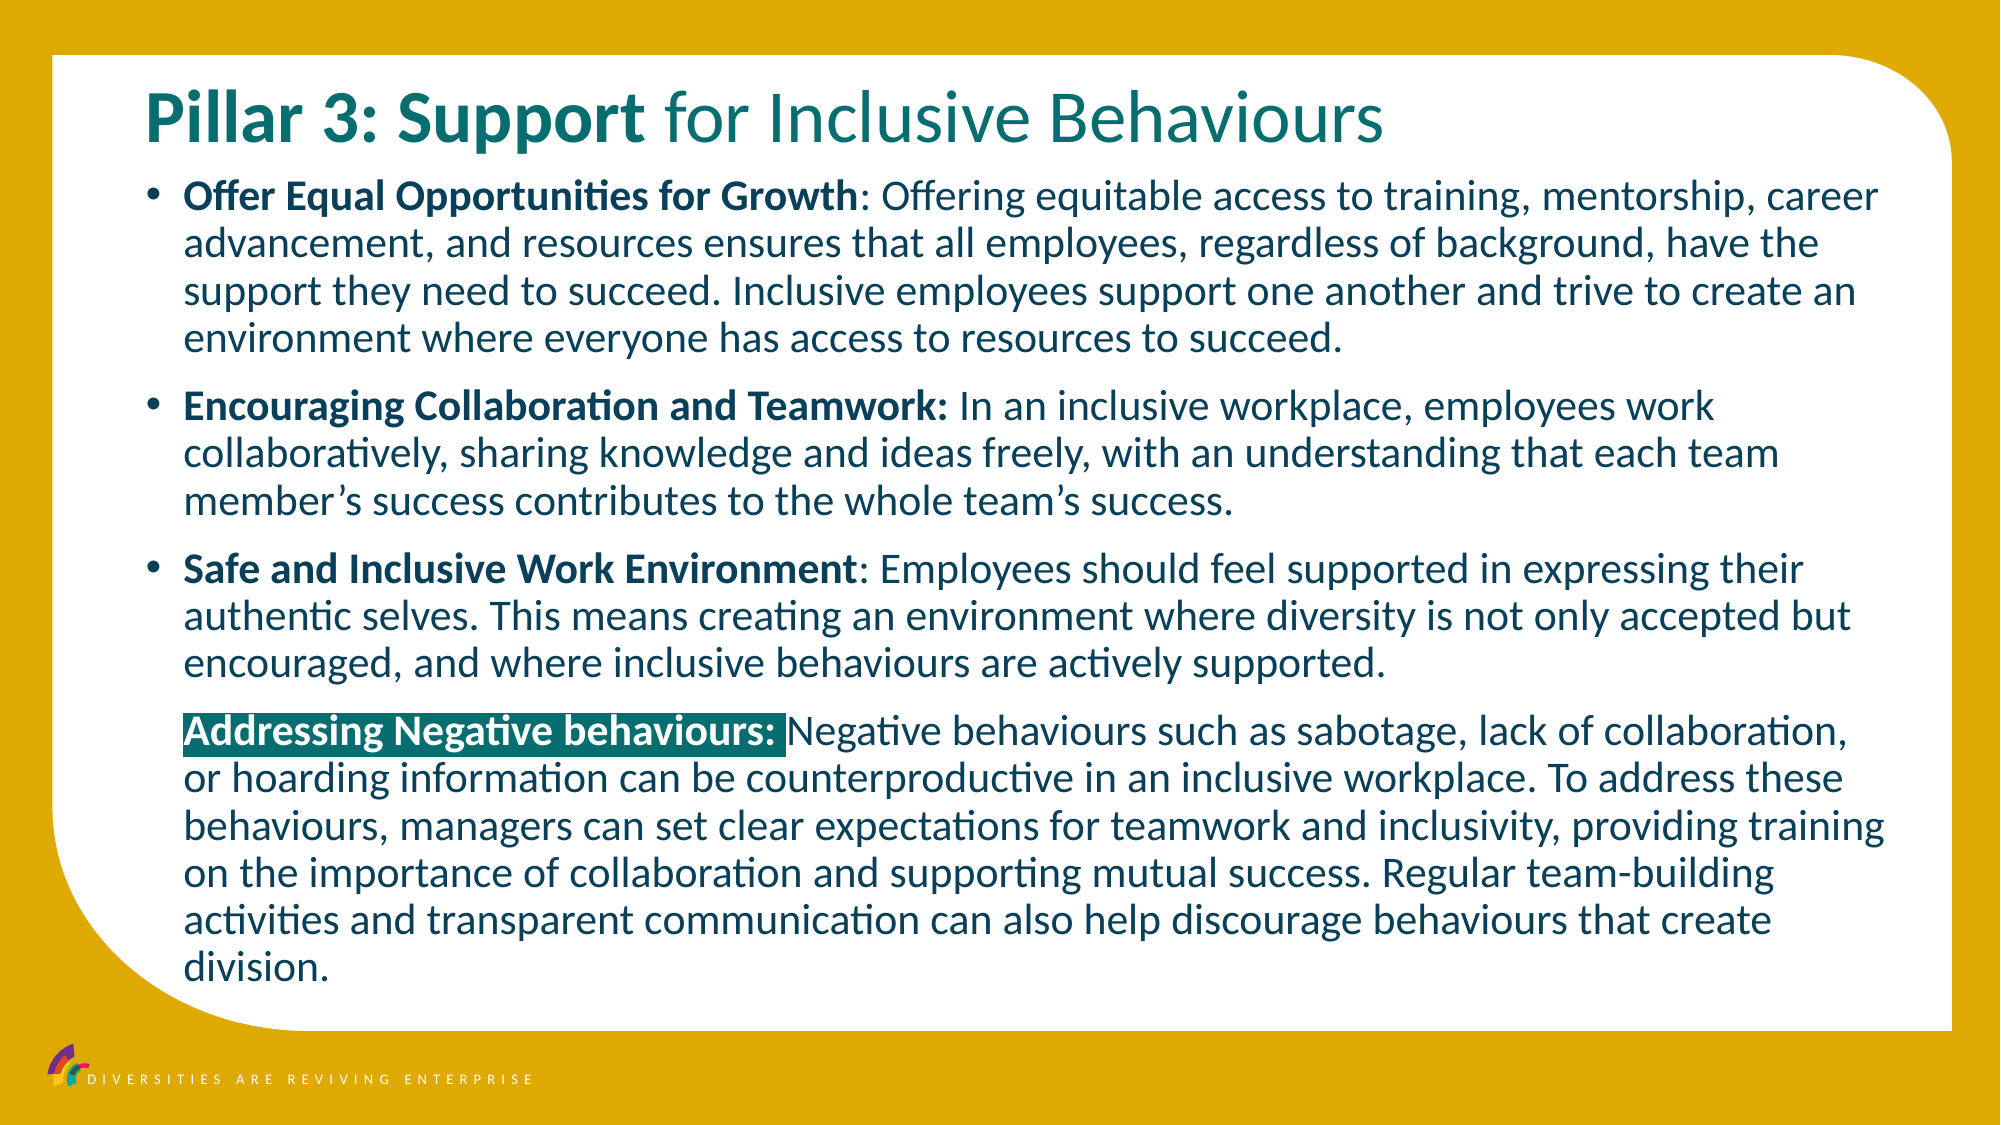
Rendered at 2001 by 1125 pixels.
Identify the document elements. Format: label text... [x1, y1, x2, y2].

list Pillar 3: Support for Inclusive Behaviours [130, 70, 1869, 202]
list Offer Equal Opportunities for Growth: Offering equitable access to training, mentorship, career advancement, and resources ensures that all employees, regardless of background, have the support they need to succeed. Inclusive employees support one another and trive to create an environment where everyone has access to resources to succeed. Encouraging Collaboration and Teamwork: In an inclusive workplace, employees work collaboratively, sharing knowledge and ideas freely, with an understanding that each team member’s success contributes to the whole team’s success. Safe and Inclusive Work Environment: Employees should feel supported in expressing their authentic selves. This means creating an environment where diversity is not only accepted but encouraged, and where inclusive behaviours are actively supported. Addressing Negative behaviours: Negative behaviours such as sabotage, lack of collaboration, or hoarding information can be counterproductive in an inclusive workplace. To address these behaviours, managers can set clear expectations for teamwork and inclusivity, providing training on the importance of collaboration and supporting mutual success. Regular team-building activities and transparent communication can also help discourage behaviours that create division. [130, 165, 1908, 797]
